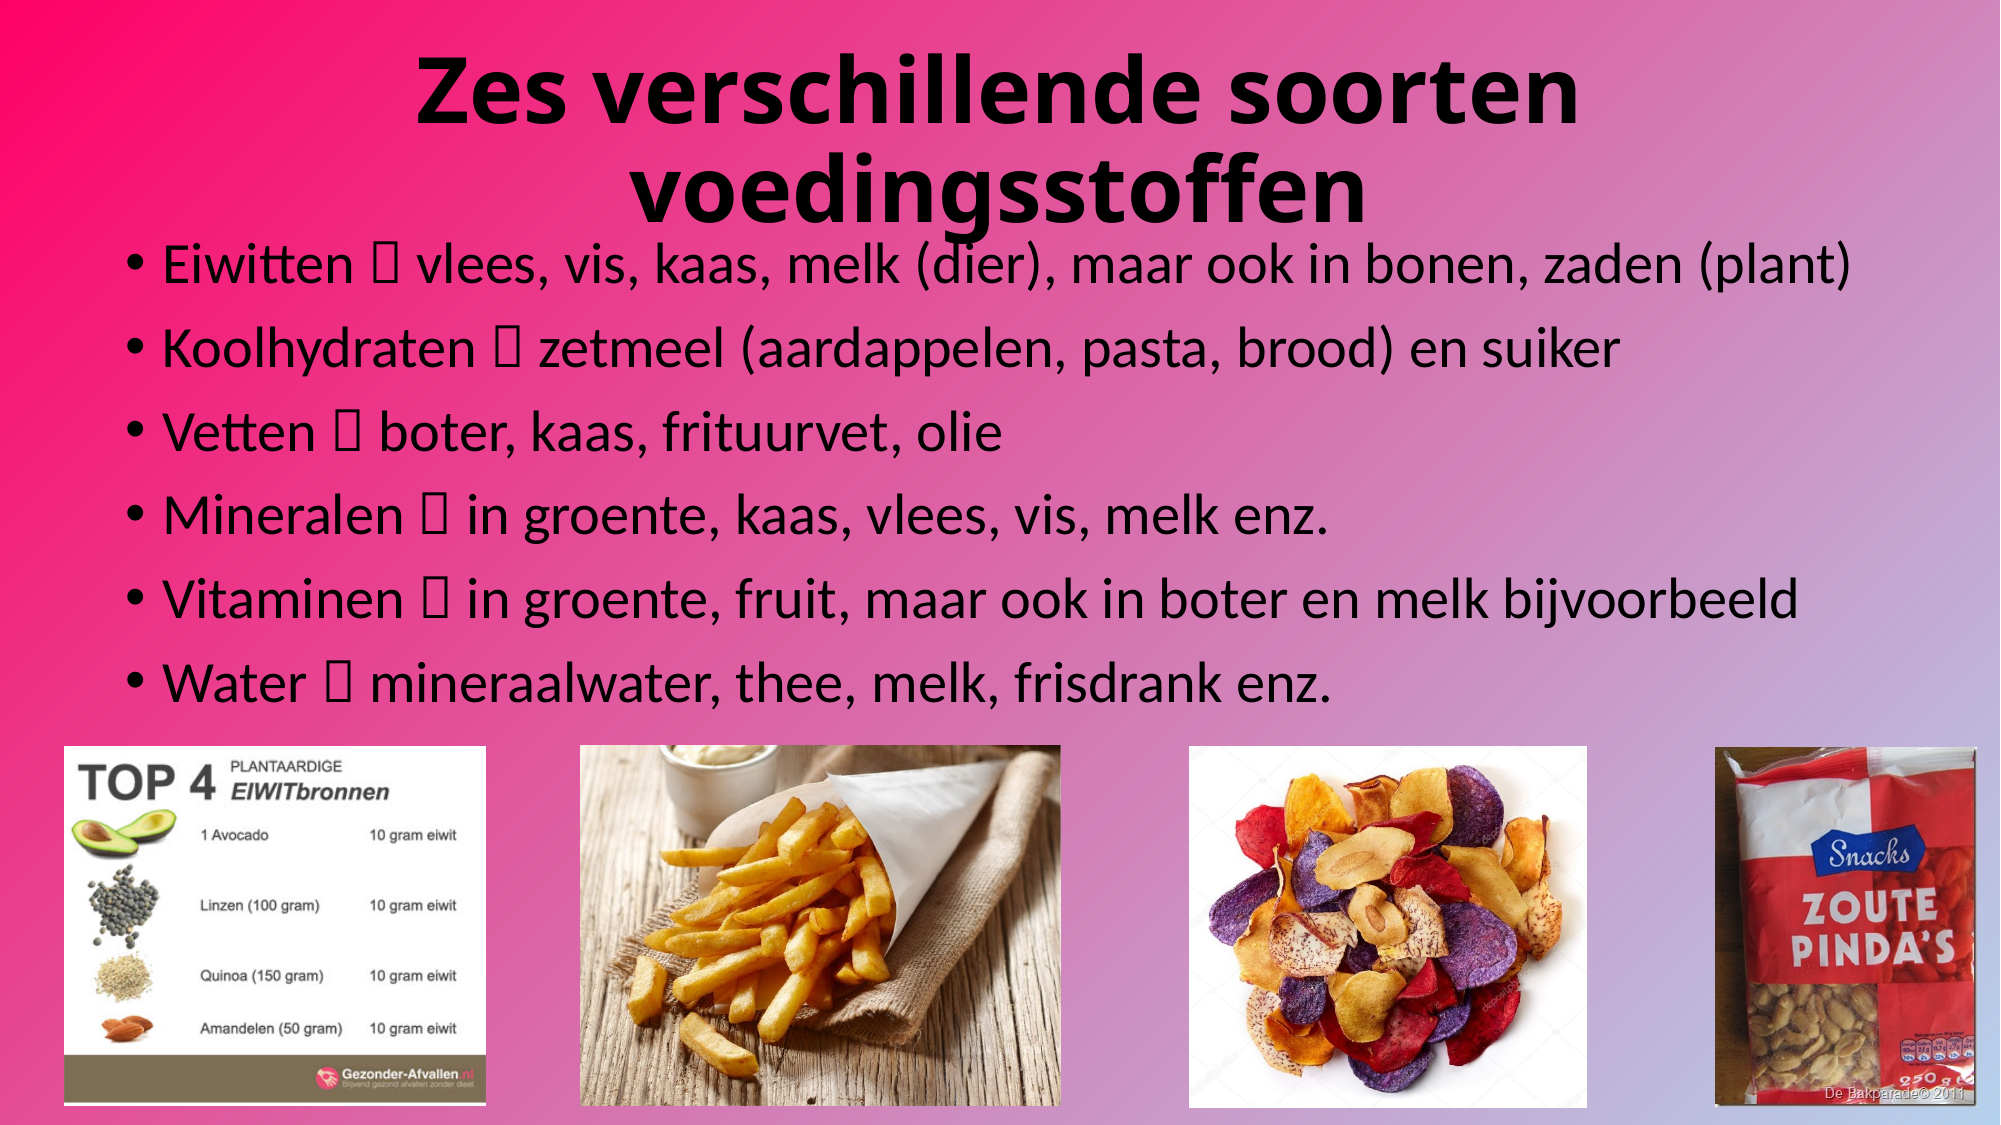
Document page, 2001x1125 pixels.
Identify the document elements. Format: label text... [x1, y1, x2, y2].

picture [1188, 746, 1587, 1108]
title Zes verschillende soorten voedingsstoffen [137, 34, 1863, 225]
picture [1715, 747, 1977, 1107]
picture [64, 746, 486, 1106]
picture [580, 745, 1061, 1107]
list Eiwitten  vlees, vis, kaas, melk (dier), maar ook in bonen, zaden (plant) Koolhydraten  zetmeel (aardappelen, pasta, brood) en suiker Vetten  boter, kaas, frituurvet, olie Mineralen  in groente, kaas, vlees, vis, melk enz. Vitaminen  in groente, fruit, maar ook in boter en melk bijvoorbeeld Water  mineraalwater, thee, melk, frisdrank enz. [110, 225, 1931, 748]
